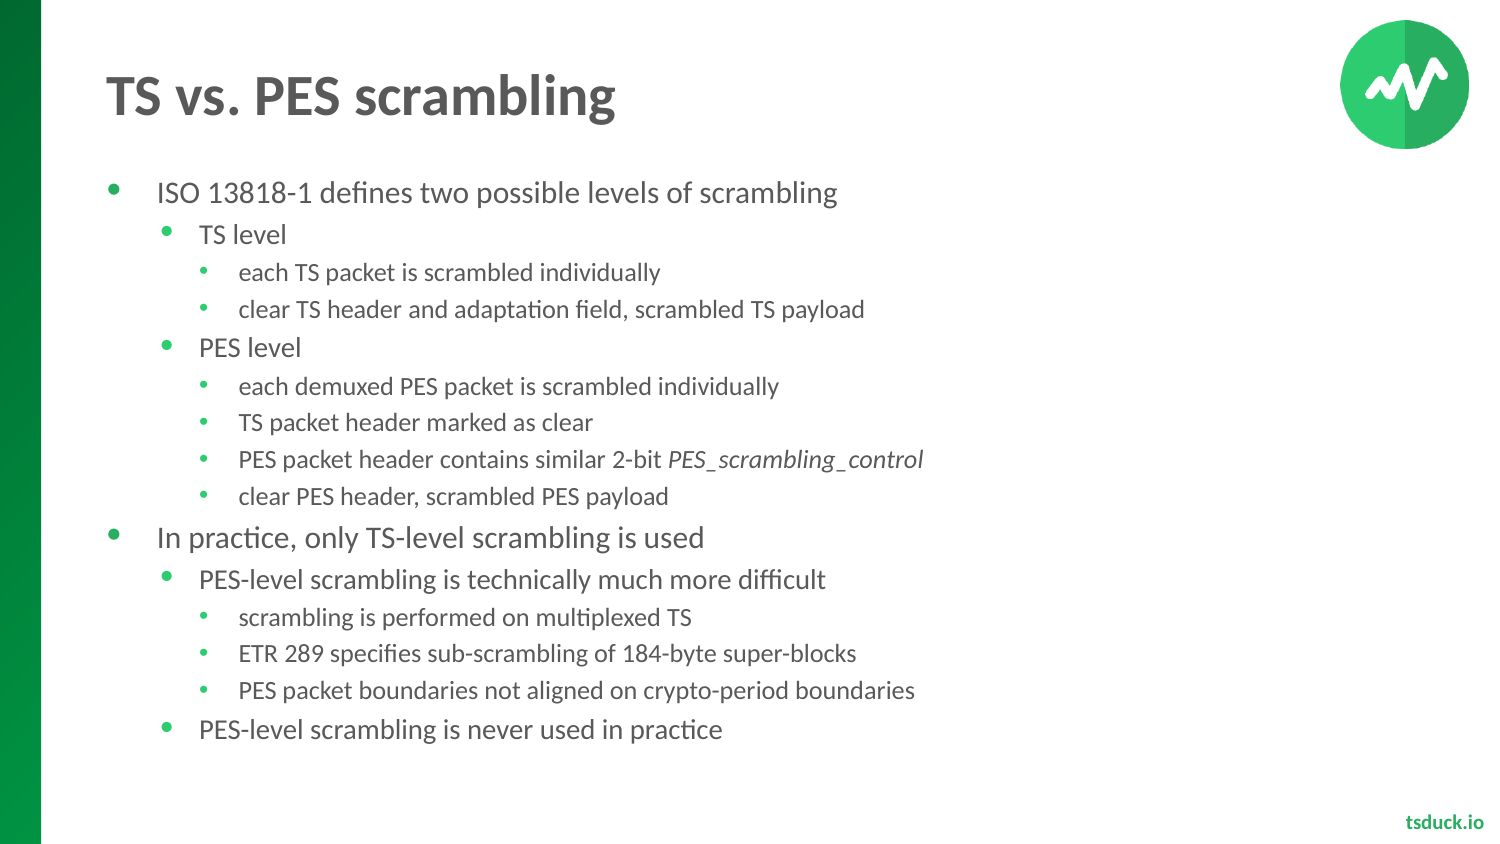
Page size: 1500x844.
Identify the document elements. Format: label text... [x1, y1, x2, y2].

title TS vs. PES scrambling [91, 38, 1333, 146]
list ISO 13818-1 defines two possible levels of scrambling TS level each TS packet is scrambled individually clear TS header and adaptation field, scrambled TS payload PES level each demuxed PES packet is scrambled individually TS packet header marked as clear PES packet header contains similar 2-bit PES_scrambling_control clear PES header, scrambled PES payload In practice, only TS-level scrambling is used PES-level scrambling is technically much more difficult scrambling is performed on multiplexed TS ETR 289 specifies sub-scrambling of 184-byte super-blocks PES packet boundaries not aligned on crypto-period boundaries PES-level scrambling is never used in practice [91, 164, 1454, 759]
picture [1340, 20, 1469, 149]
